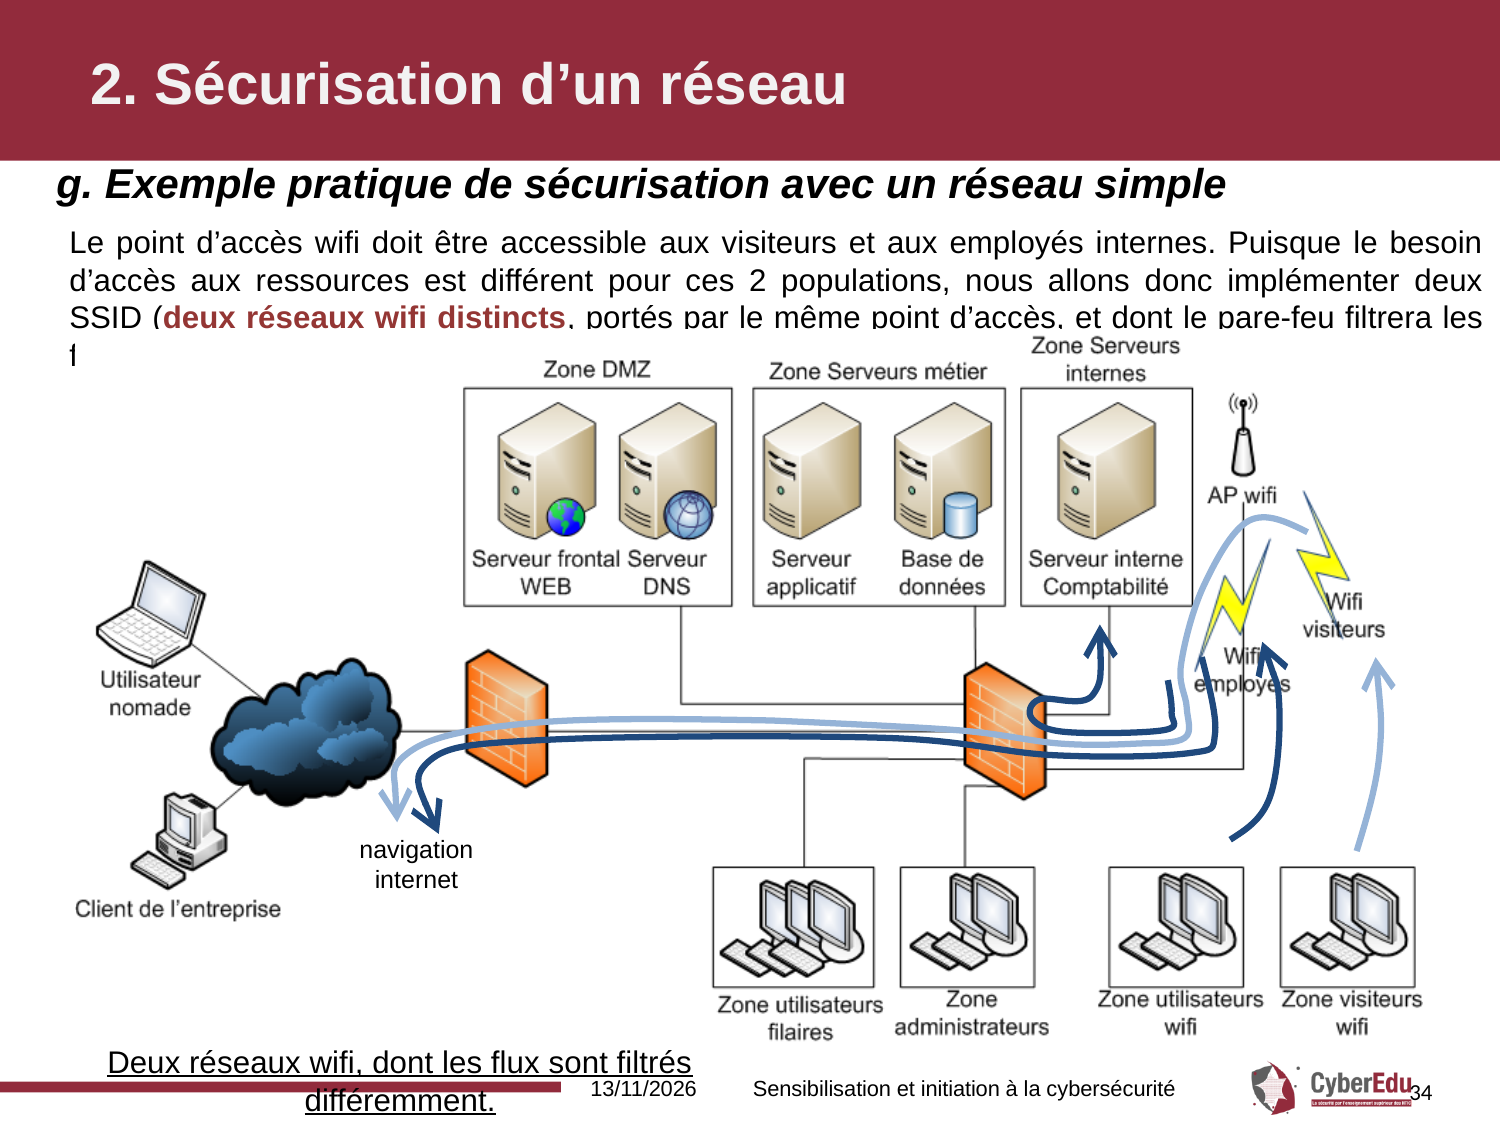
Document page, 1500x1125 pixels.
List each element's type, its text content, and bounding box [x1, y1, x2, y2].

footer Sensibilisation et initiation à la cybersécurité [807, 1057, 1236, 1118]
picture [1246, 1060, 1412, 1115]
title 2. Sécurisation d’un réseau [75, 1, 1425, 149]
text_box Deux réseaux wifi, dont les flux sont filtrés différemment. [0, 1034, 807, 1125]
text_box g. Exemple pratique de sécurisation avec un réseau simple [41, 149, 1471, 244]
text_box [74, 328, 1423, 1047]
text_box Le point d’accès wifi doit être accessible aux visiteurs et aux employés internes. Puisque le besoin d’accès aux ressources est différent pour ces 2 populations, nous allons donc implémenter deux SSID (deux réseaux wifi distincts, portés par le même point d’accès, et dont le pare-feu filtrera les flux). [54, 215, 1500, 433]
